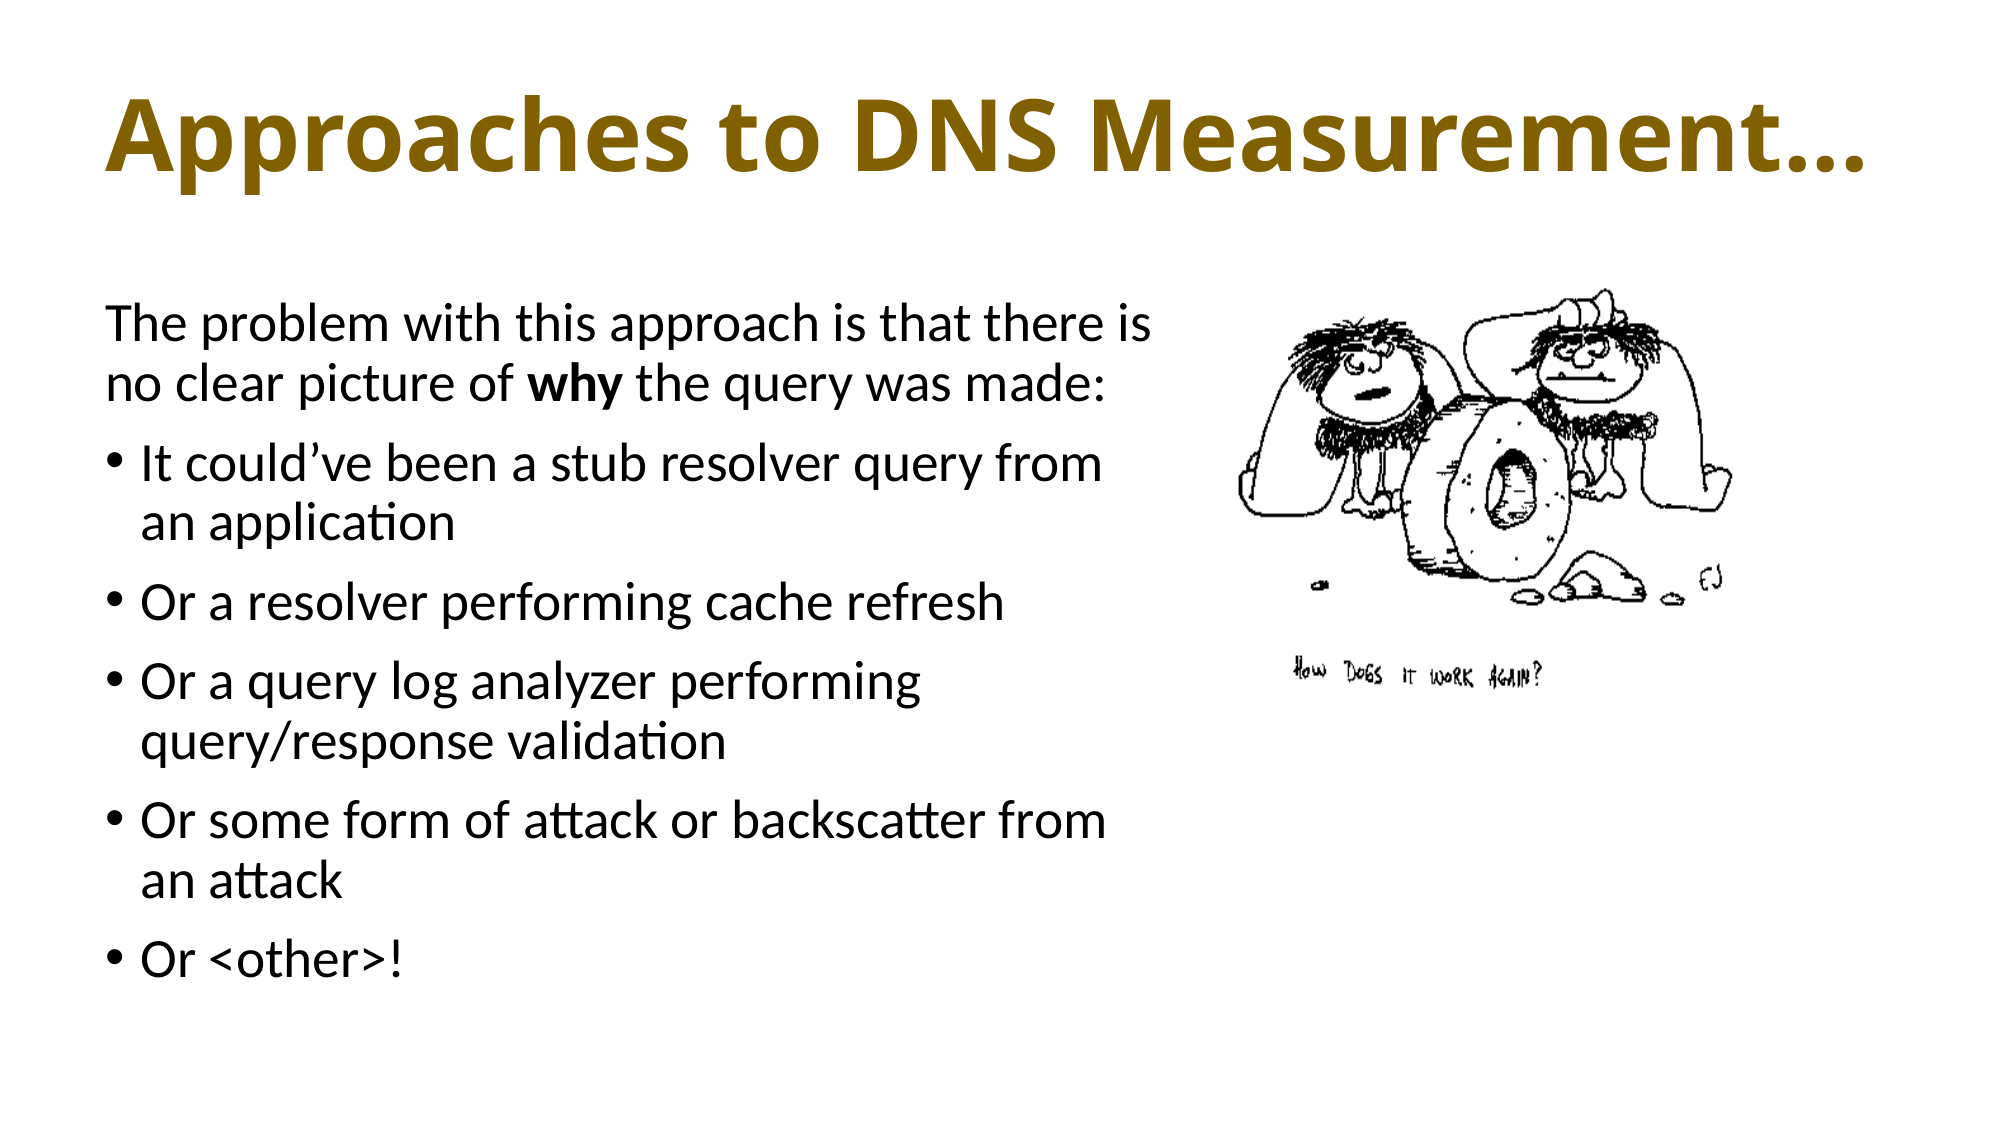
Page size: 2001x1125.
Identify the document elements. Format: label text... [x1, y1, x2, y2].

list The problem with this approach is that there is no clear picture of why the query was made: It could’ve been a stub resolver query from an application Or a resolver performing cache refresh Or a query log analyzer performing query/response validation Or some form of attack or backscatter from an attack Or <other>! [90, 286, 1169, 1030]
picture [1220, 272, 1750, 711]
title Approaches to DNS Measurement... [90, 45, 1909, 233]
